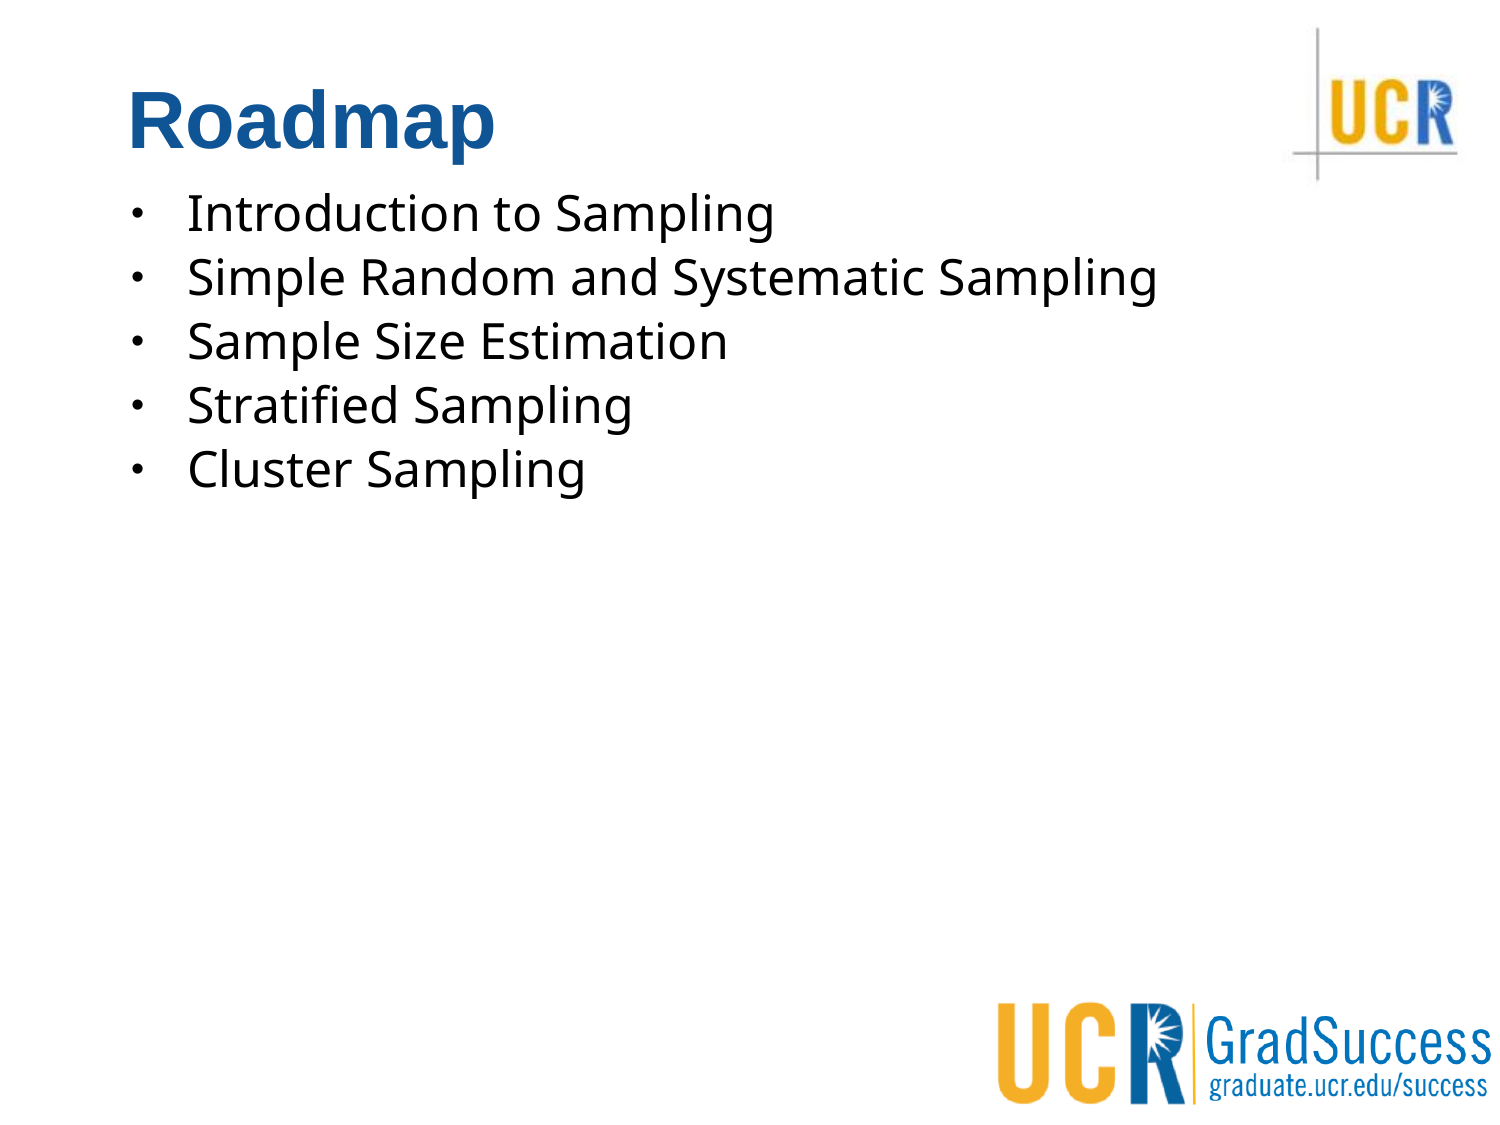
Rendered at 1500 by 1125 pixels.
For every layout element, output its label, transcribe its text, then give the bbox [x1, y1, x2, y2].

picture [1282, 0, 1500, 196]
title Roadmap [112, 13, 1388, 172]
text_box Introduction to Sampling Simple Random and Systematic Sampling Sample Size Estimation Stratified Sampling Cluster Sampling [116, 181, 1384, 257]
